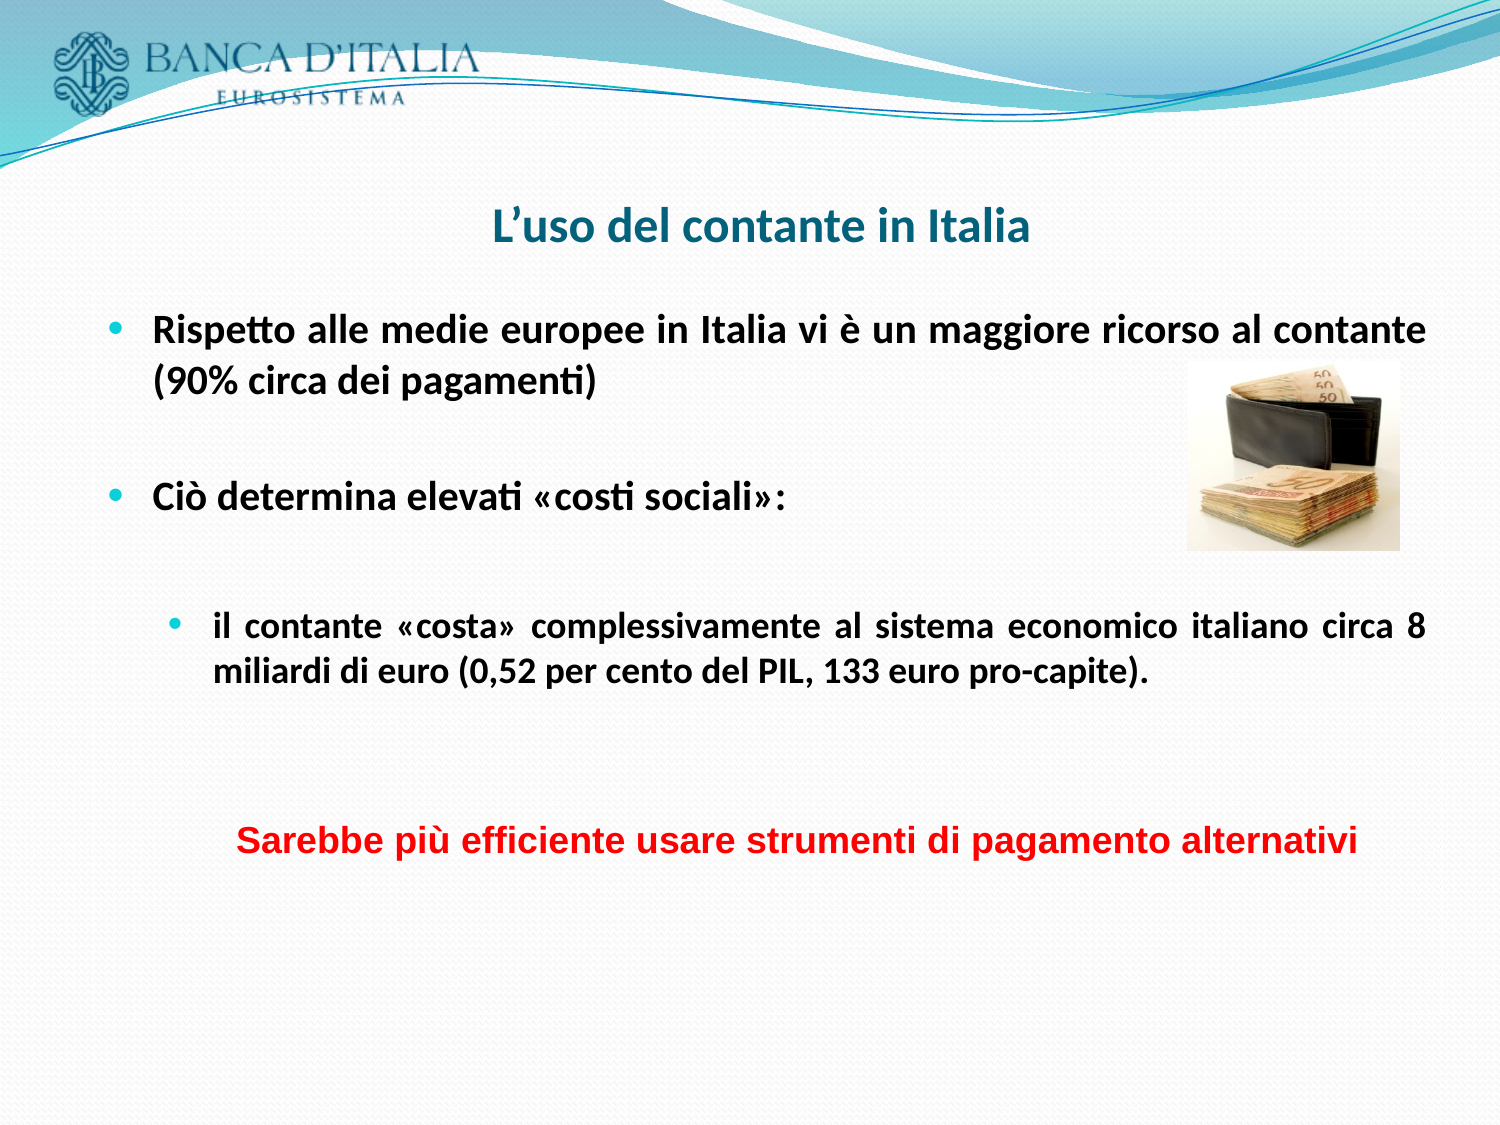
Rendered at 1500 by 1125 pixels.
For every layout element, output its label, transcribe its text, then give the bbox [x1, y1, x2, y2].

title L’uso del contante in Italia [86, 184, 1437, 253]
list Rispetto alle medie europee in Italia vi è un maggiore ricorso al contante (90% circa dei pagamenti) Ciò determina elevati «costi sociali»: il contante «costa» complessivamente al sistema economico italiano circa 8 miliardi di euro (0,52 per cento del PIL, 133 euro pro-capite). Sarebbe più efficiente usare strumenti di pagamento alternativi [92, 294, 1443, 1015]
slide_number 23 [1179, 362, 1406, 562]
picture [52, 3, 547, 117]
picture [1186, 361, 1400, 551]
